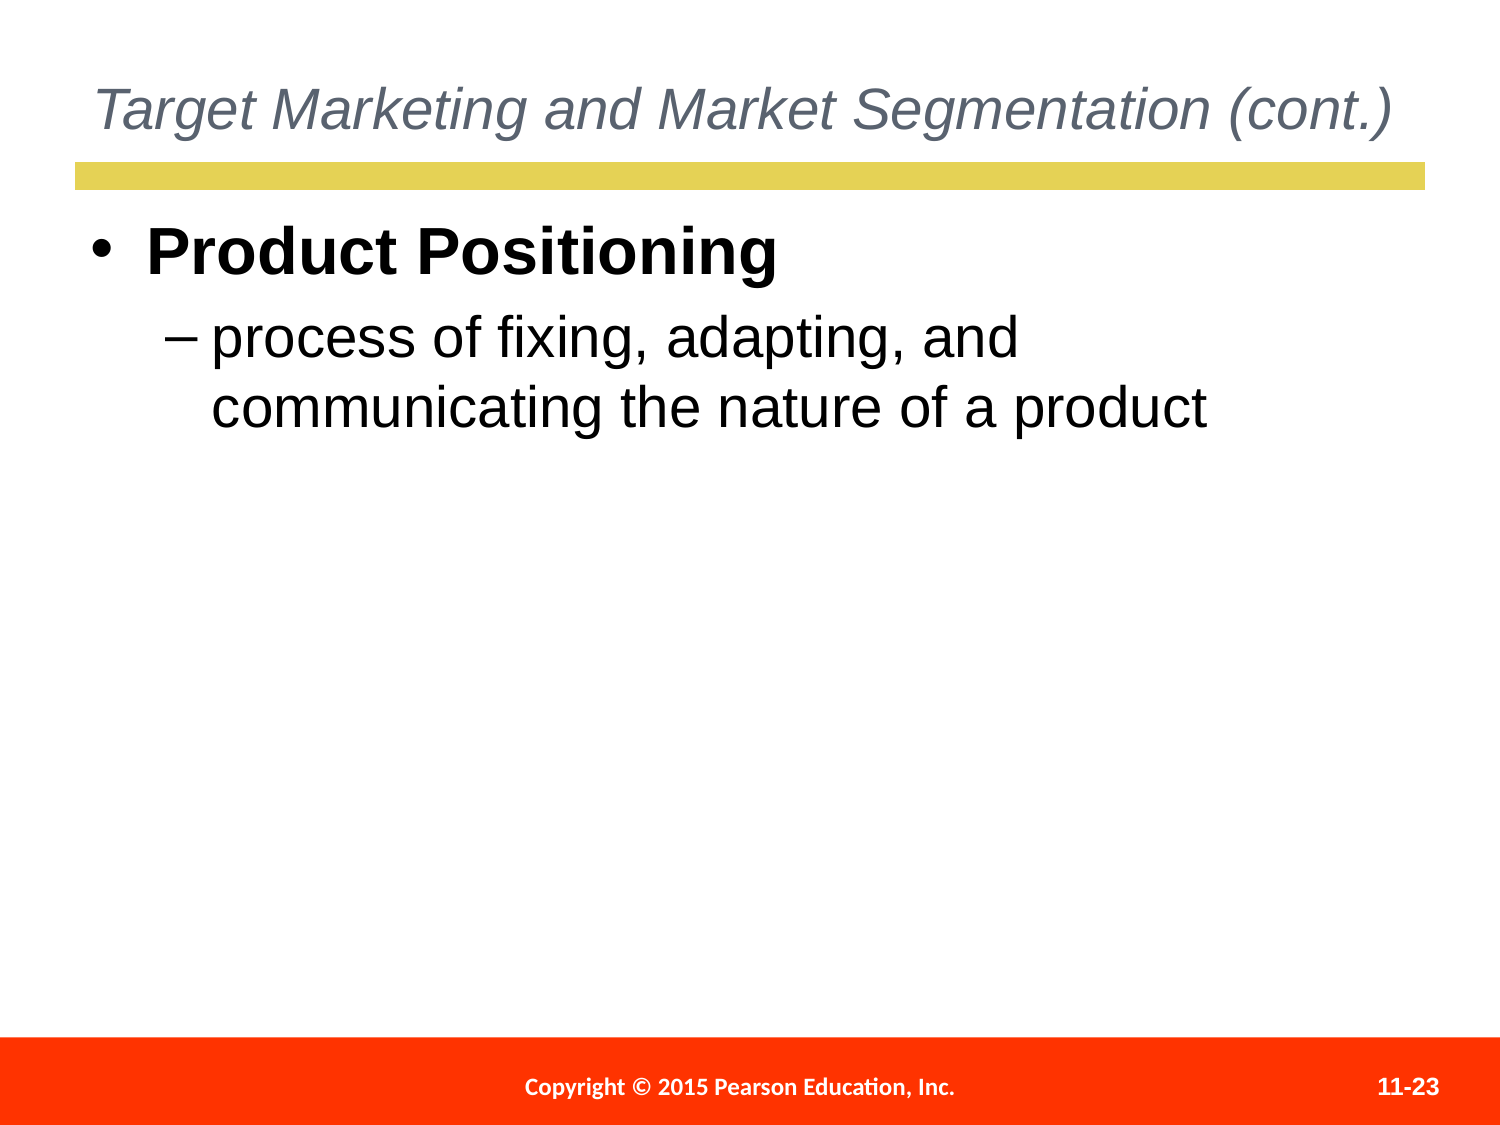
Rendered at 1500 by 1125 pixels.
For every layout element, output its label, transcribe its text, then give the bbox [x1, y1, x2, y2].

title Target Marketing and Market Segmentation (cont.) [49, 12, 1438, 201]
list Product Positioning process of fixing, adapting, and communicating the nature of a product [74, 199, 1426, 1006]
